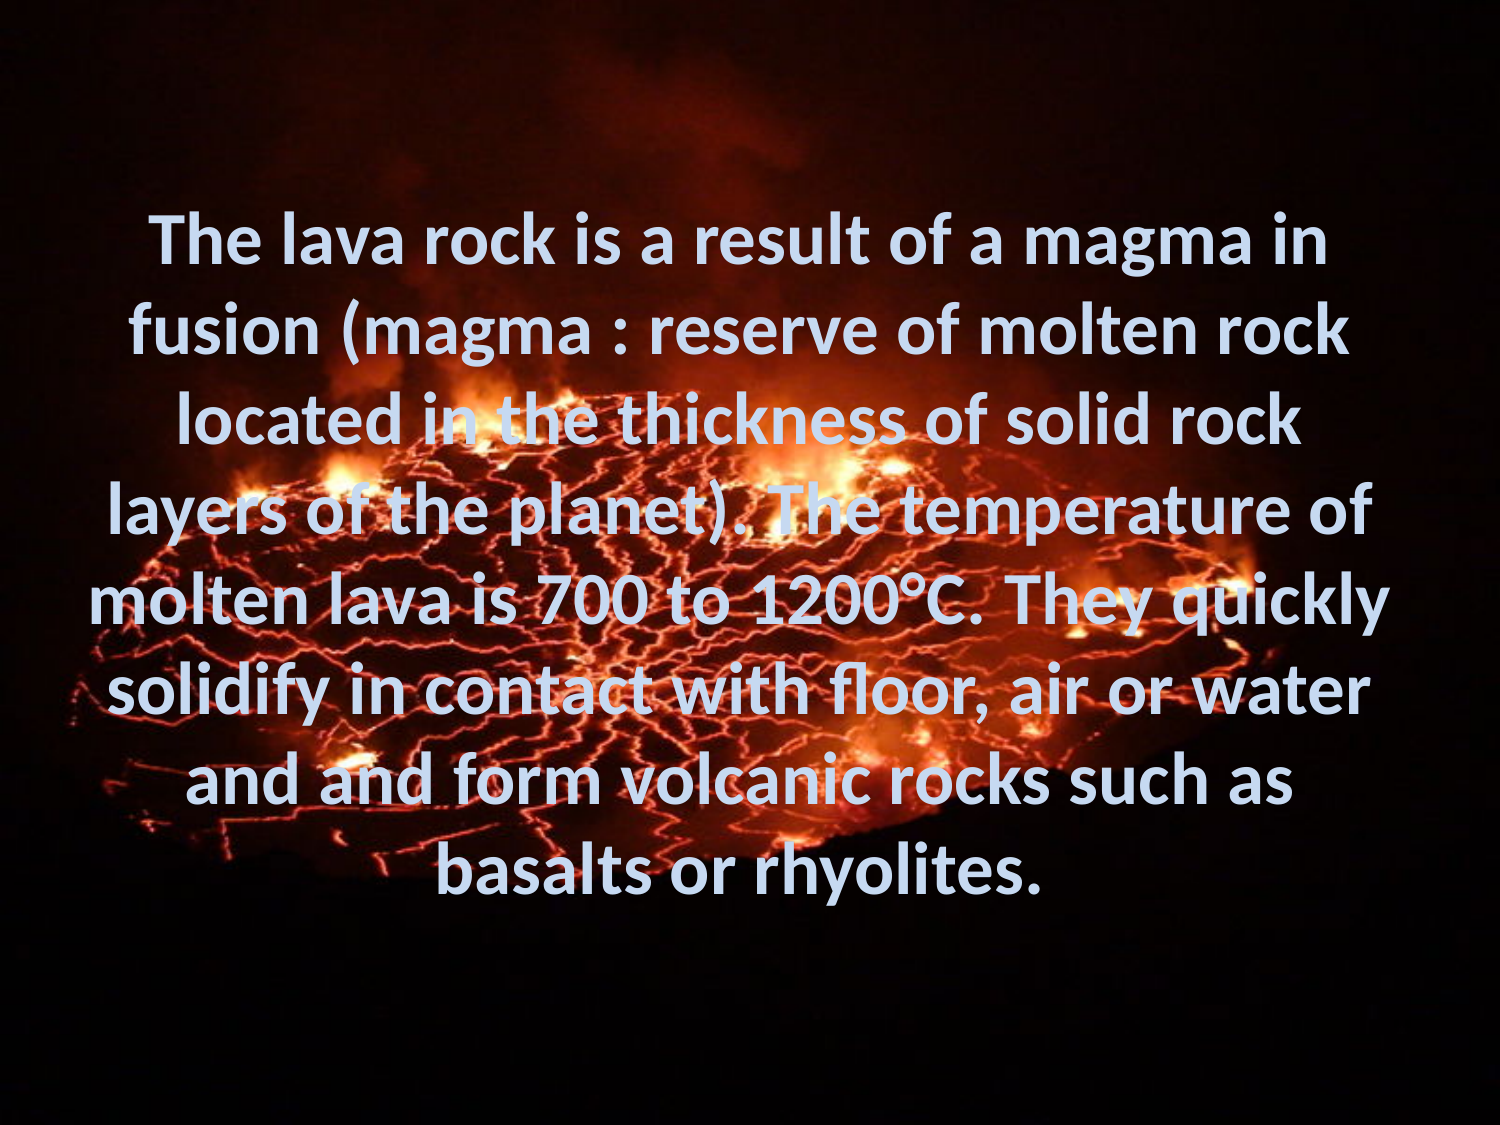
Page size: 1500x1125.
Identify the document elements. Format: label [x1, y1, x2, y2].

list [0, 0, 1500, 1125]
